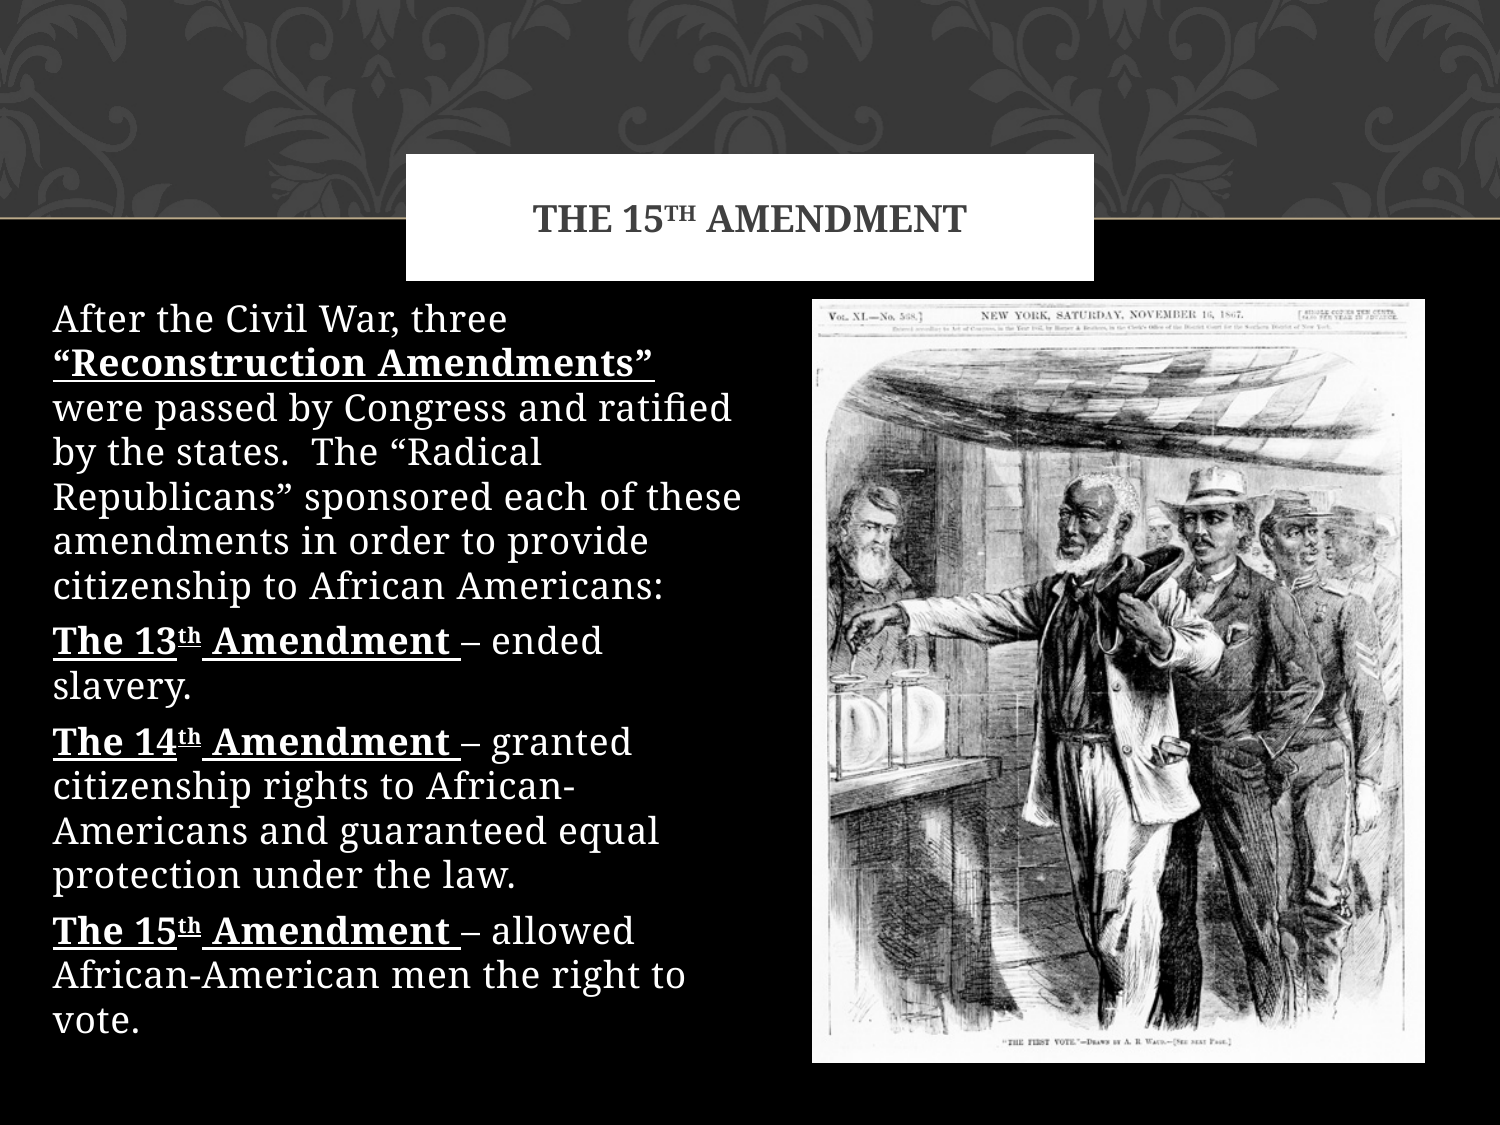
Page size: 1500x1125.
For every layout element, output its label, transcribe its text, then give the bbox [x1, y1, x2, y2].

list After the Civil War, three “Reconstruction Amendments” were passed by Congress and ratified by the states. The “Radical Republicans” sponsored each of these amendments in order to provide citizenship to African Americans: The 13th Amendment – ended slavery. The 14th Amendment – granted citizenship rights to African-Americans and guaranteed equal protection under the law. The 15th Amendment – allowed African-American men the right to vote. [37, 287, 763, 1075]
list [812, 299, 1426, 1063]
title The 15th Amendment [406, 154, 1094, 281]
